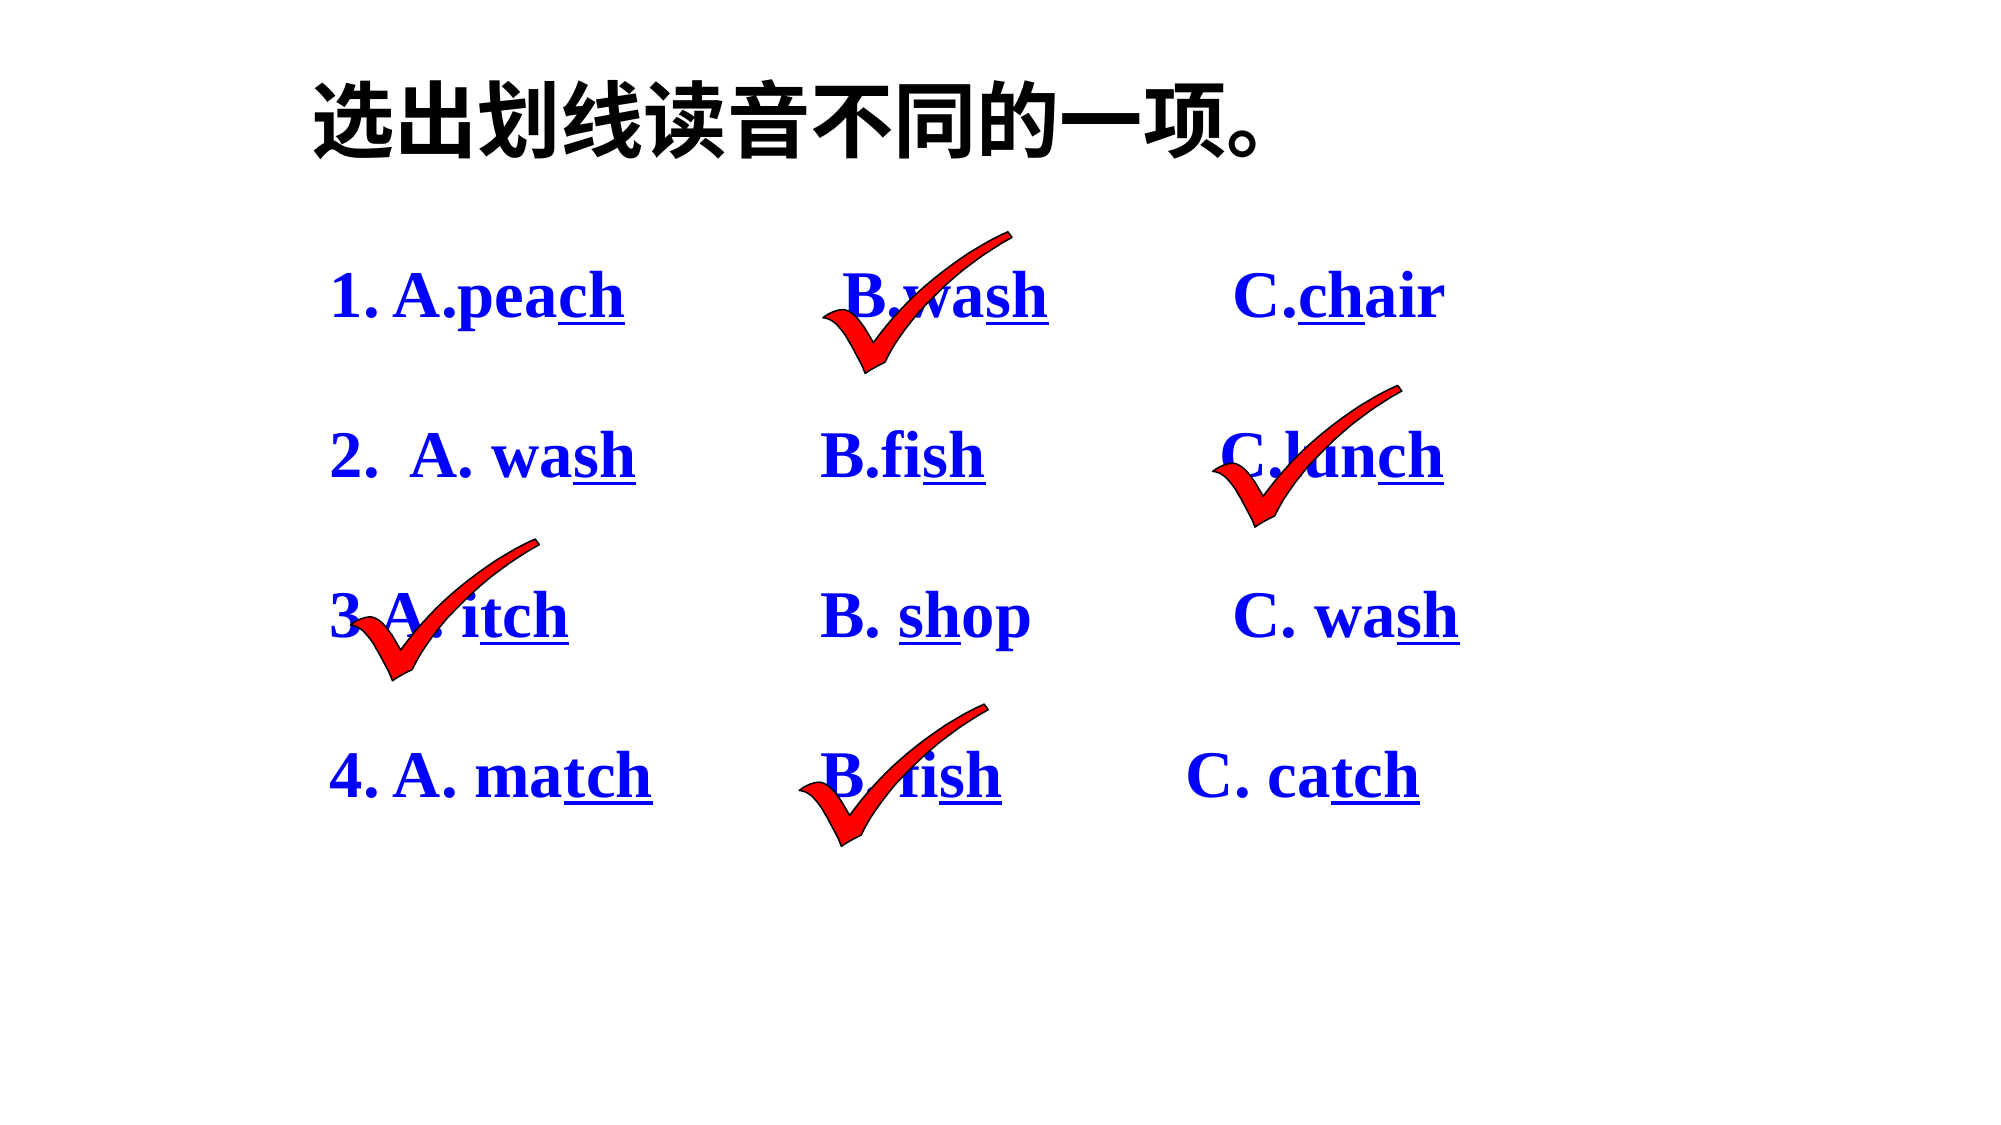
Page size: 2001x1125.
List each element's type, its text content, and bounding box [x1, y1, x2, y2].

text_box [350, 539, 540, 681]
text_box [822, 231, 1012, 374]
text_box 选出划线读音不同的一项。 [296, 60, 1343, 176]
text_box [799, 704, 989, 847]
text_box 1. A.peach B.wash C.chair 2. A. wash B.fish C.lunch 3.A. itch B. shop C. wash 4. A. match B. fish C. catch [315, 243, 1721, 944]
text_box [1212, 385, 1402, 528]
